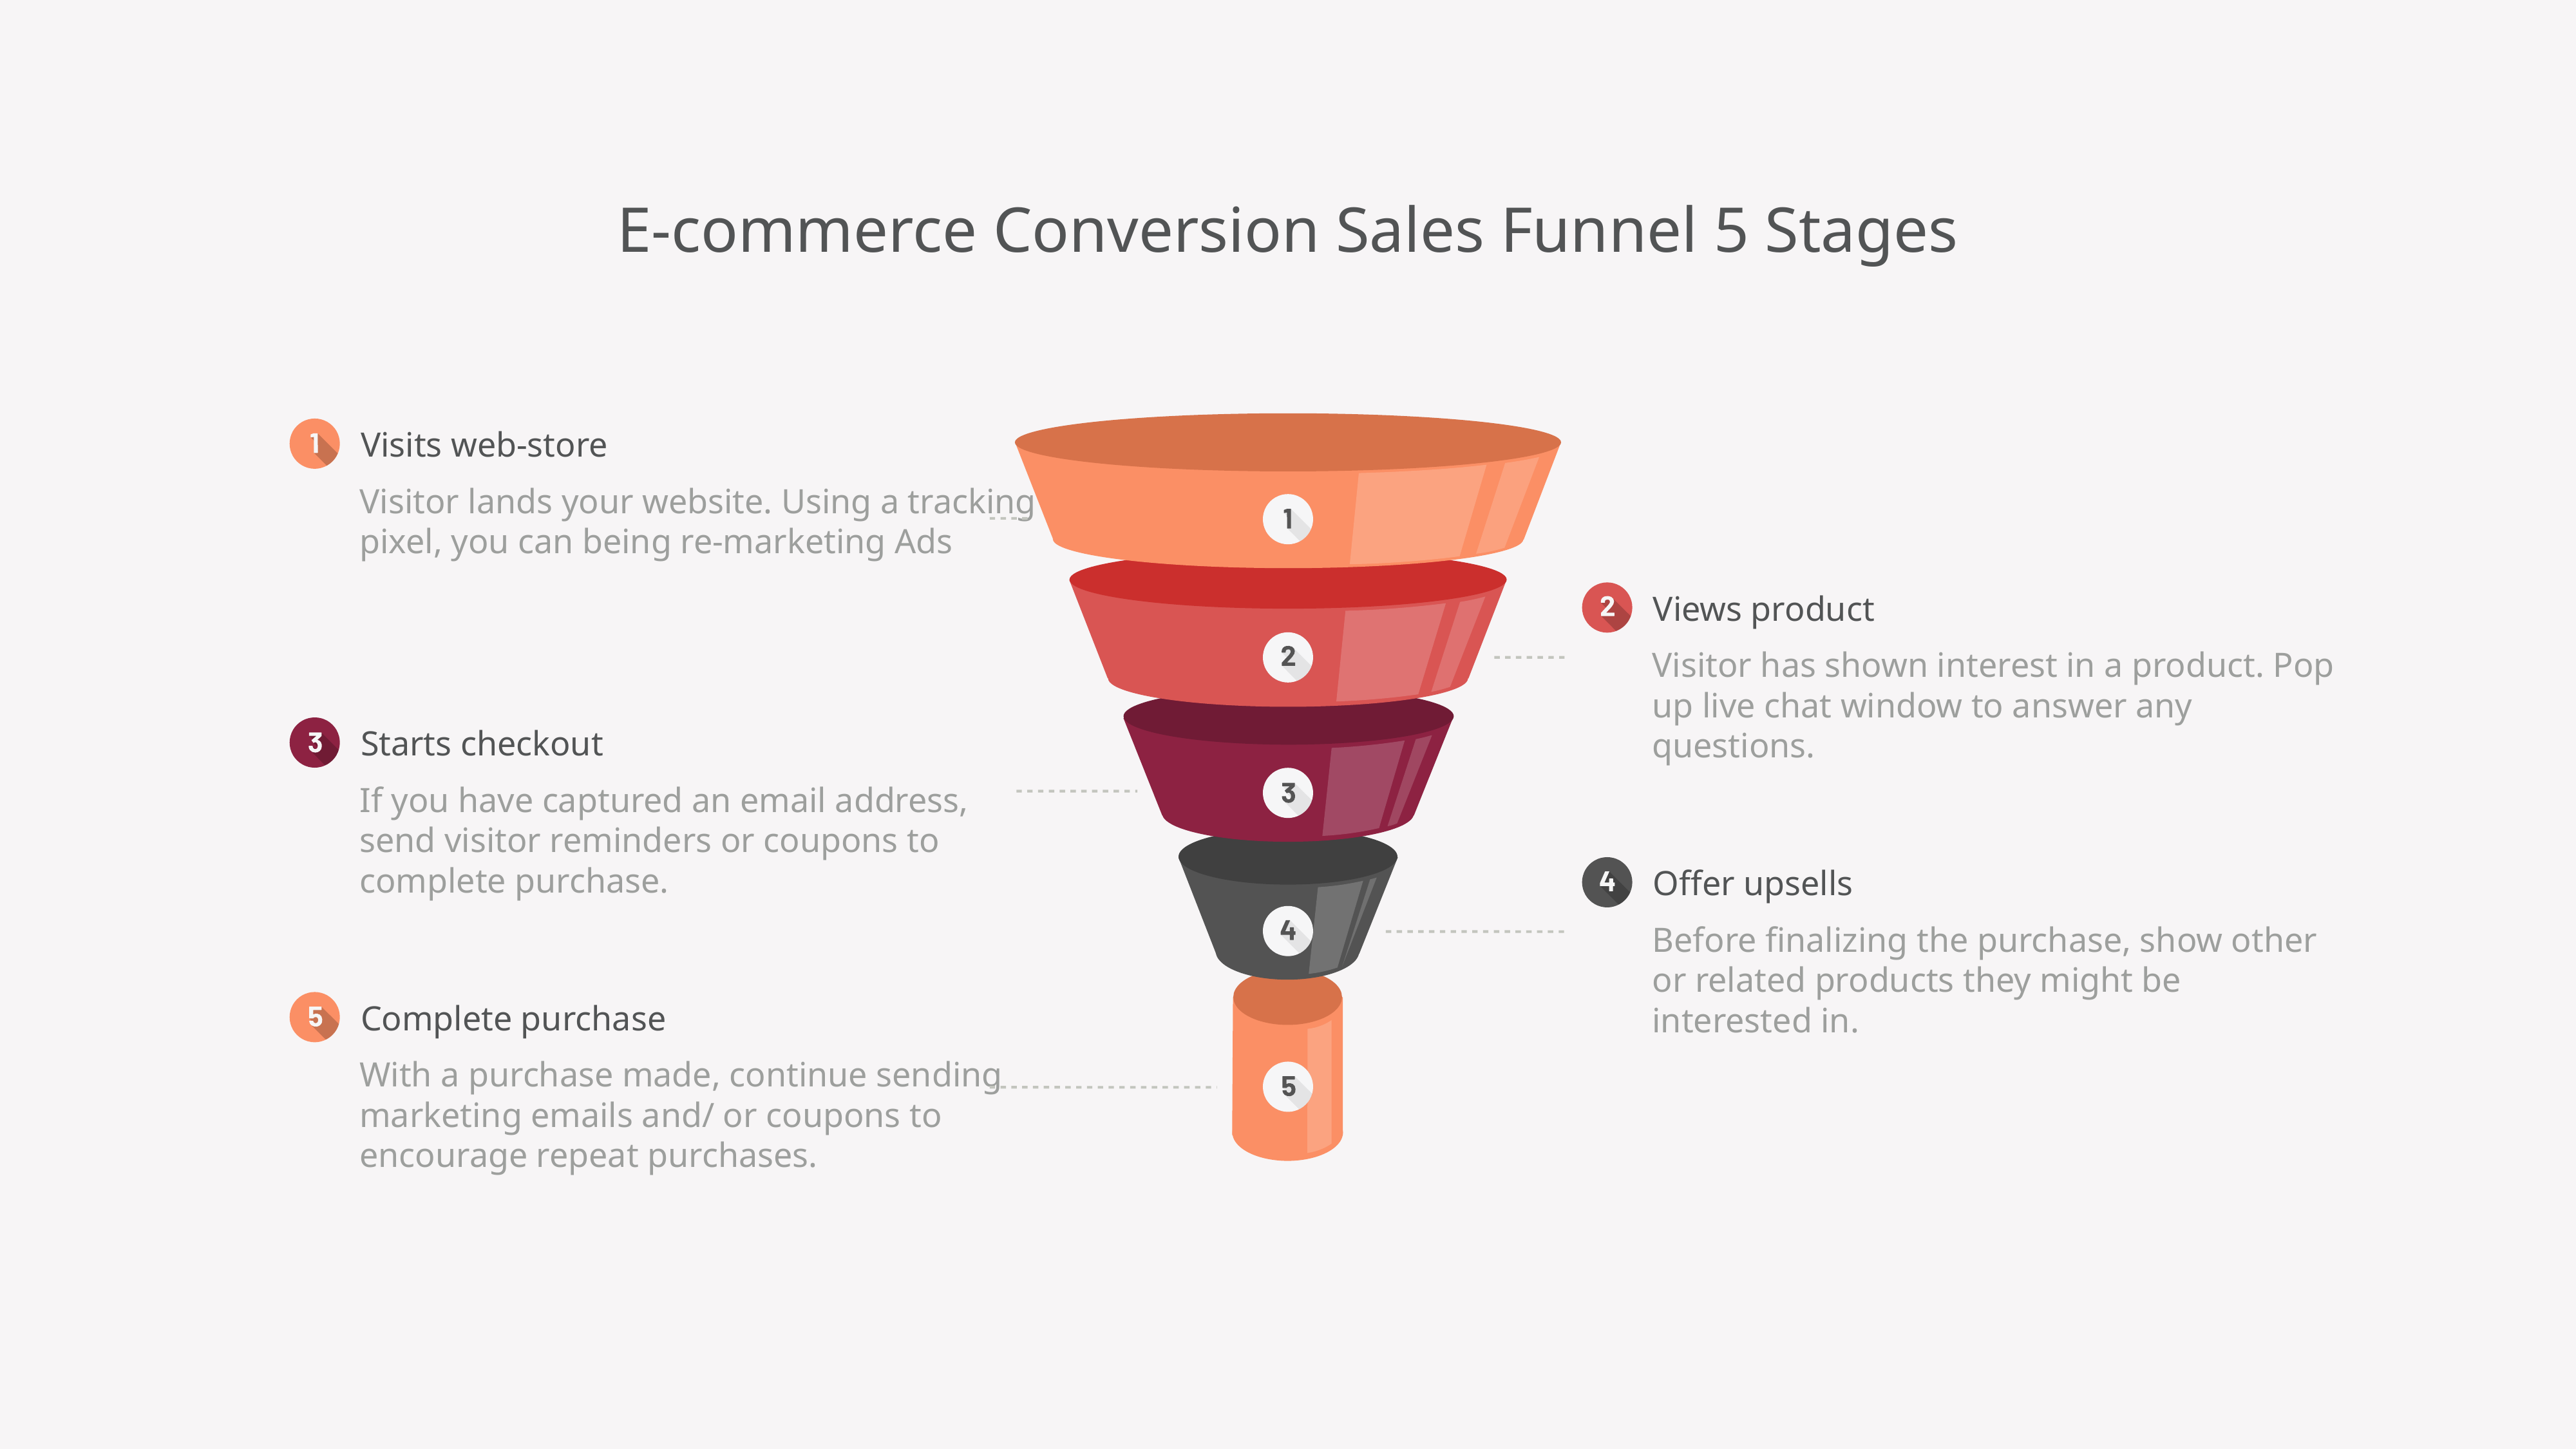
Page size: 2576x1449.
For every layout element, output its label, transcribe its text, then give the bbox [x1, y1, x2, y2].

text_box E-commerce Conversion Sales Funnel 5 Stages [426, 185, 2150, 270]
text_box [289, 413, 2351, 1180]
